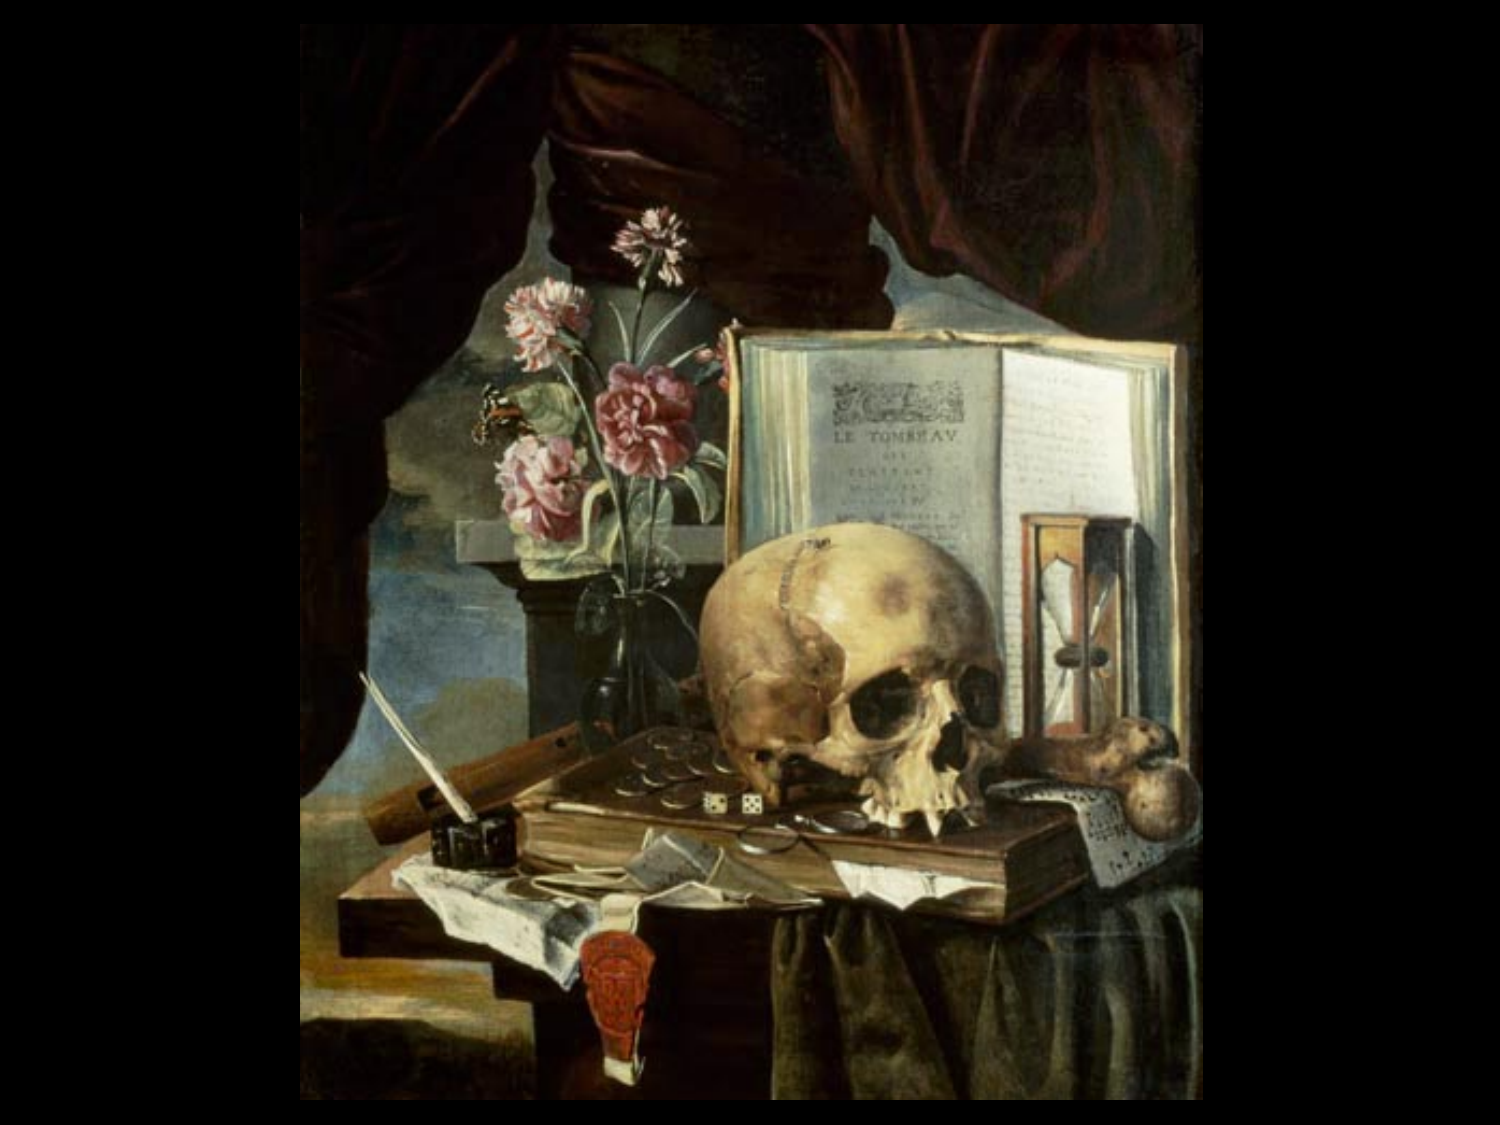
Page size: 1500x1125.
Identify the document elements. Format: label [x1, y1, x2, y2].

picture [299, 24, 1204, 1101]
